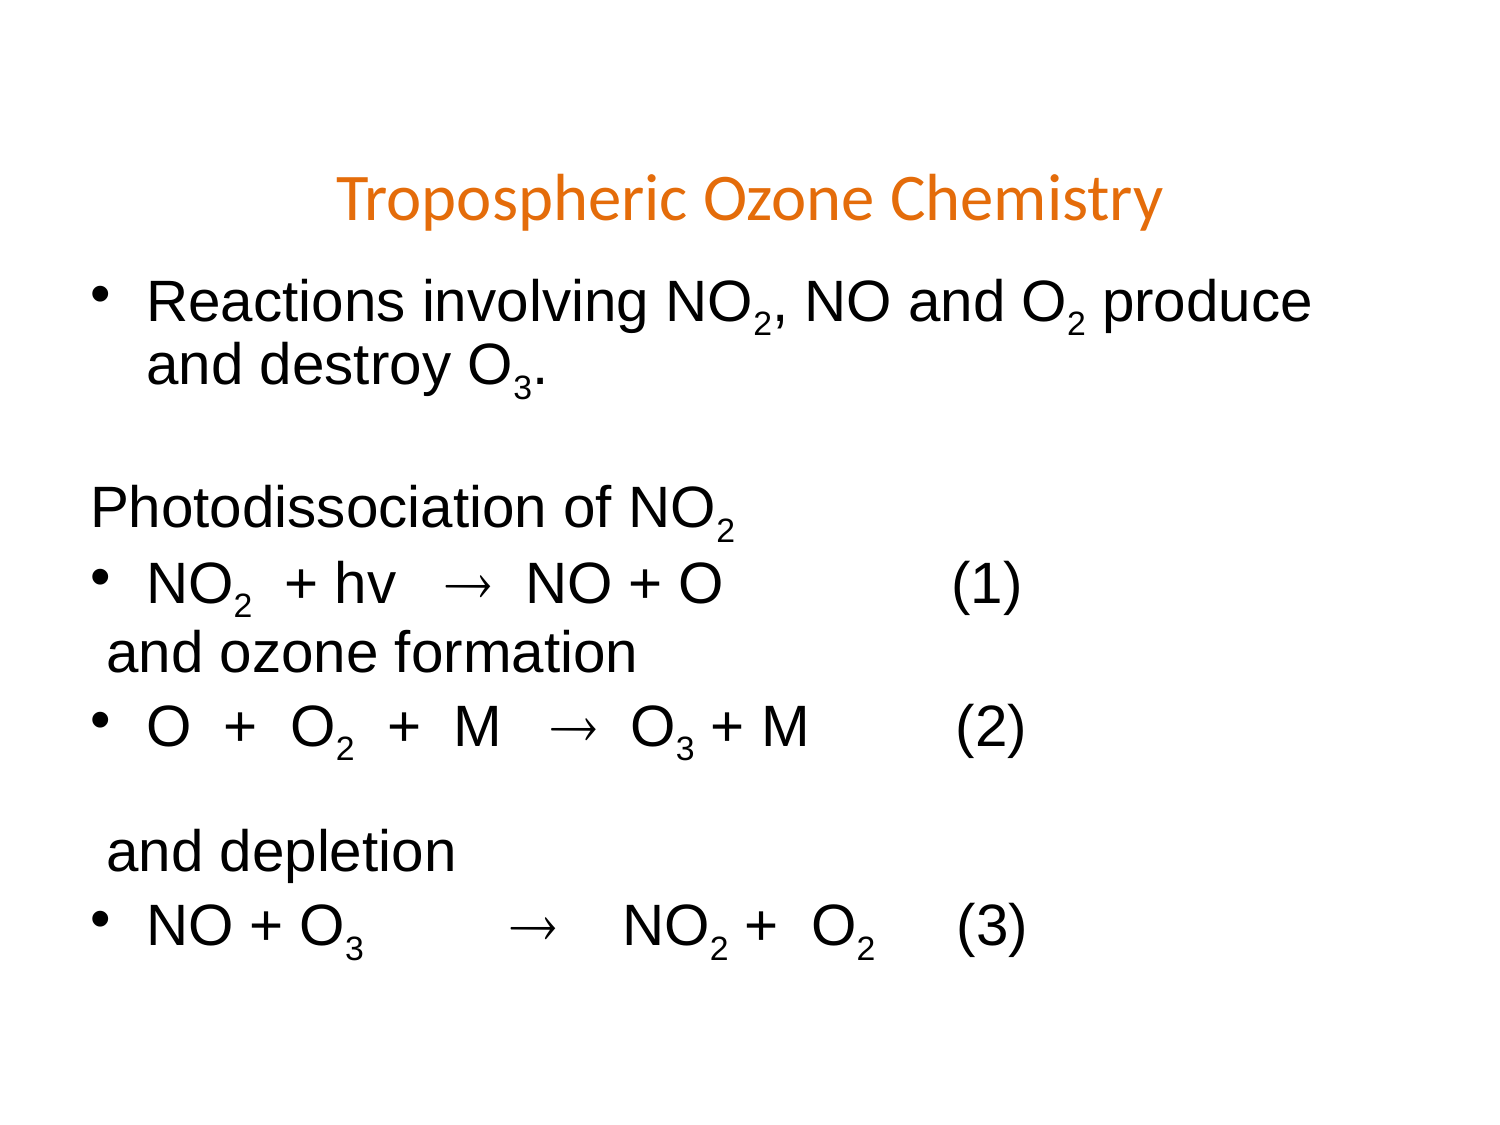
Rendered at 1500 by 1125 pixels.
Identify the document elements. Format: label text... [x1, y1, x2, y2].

title Tropospheric Ozone Chemistry [112, 151, 1388, 237]
list Reactions involving NO2, NO and O2 produce and destroy O3. Photodissociation of NO2 NO2 + hv  NO + O (1) and ozone formation O + O2 + M  O3 + M (2) and depletion NO + O3  NO2 + O2 (3) [75, 262, 1425, 1005]
